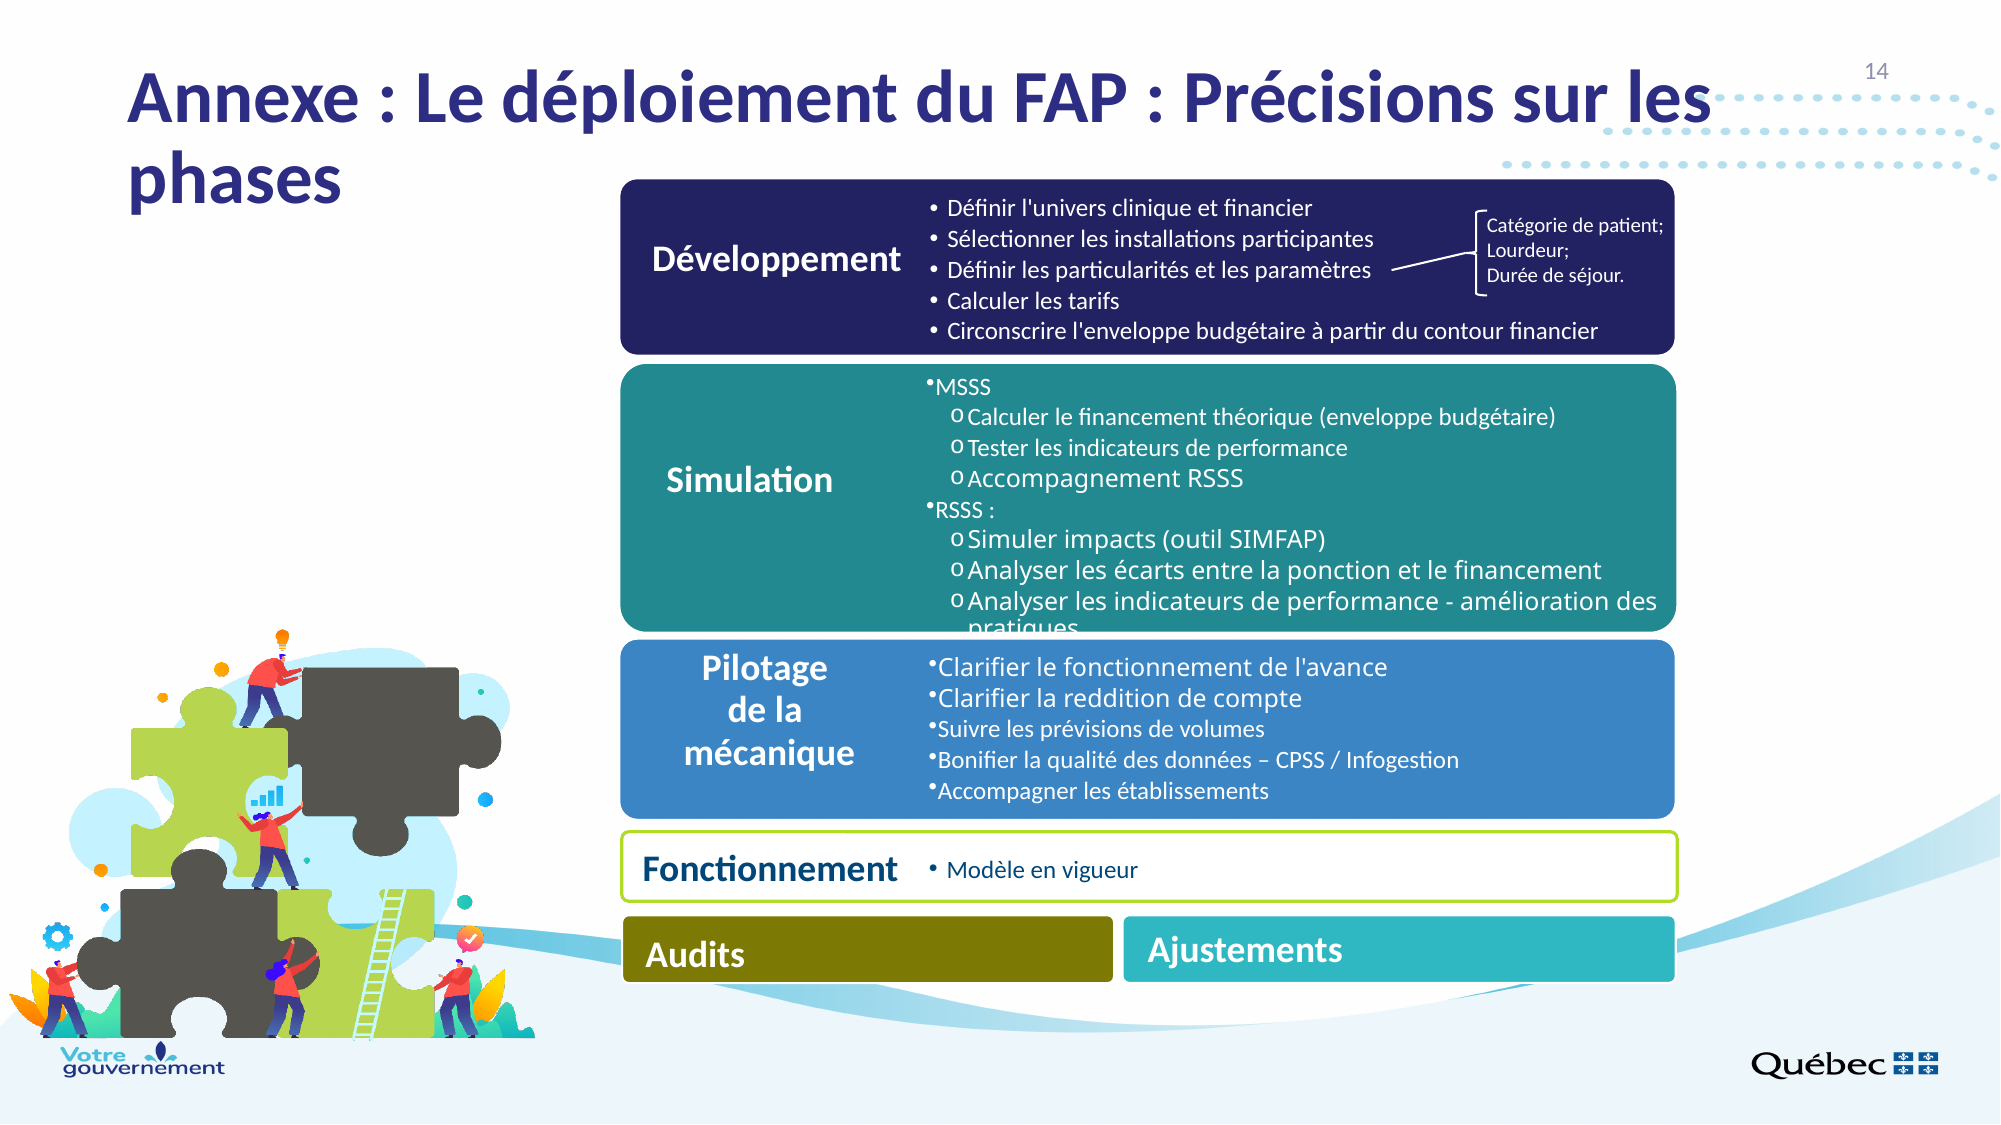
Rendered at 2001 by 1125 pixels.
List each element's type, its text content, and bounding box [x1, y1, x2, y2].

slide_number 14 [1454, 39, 1905, 100]
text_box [619, 178, 1715, 984]
title Annexe : Le déploiement du FAP : Précisions sur les phases [112, 146, 1763, 228]
picture [0, 0, 2001, 1125]
